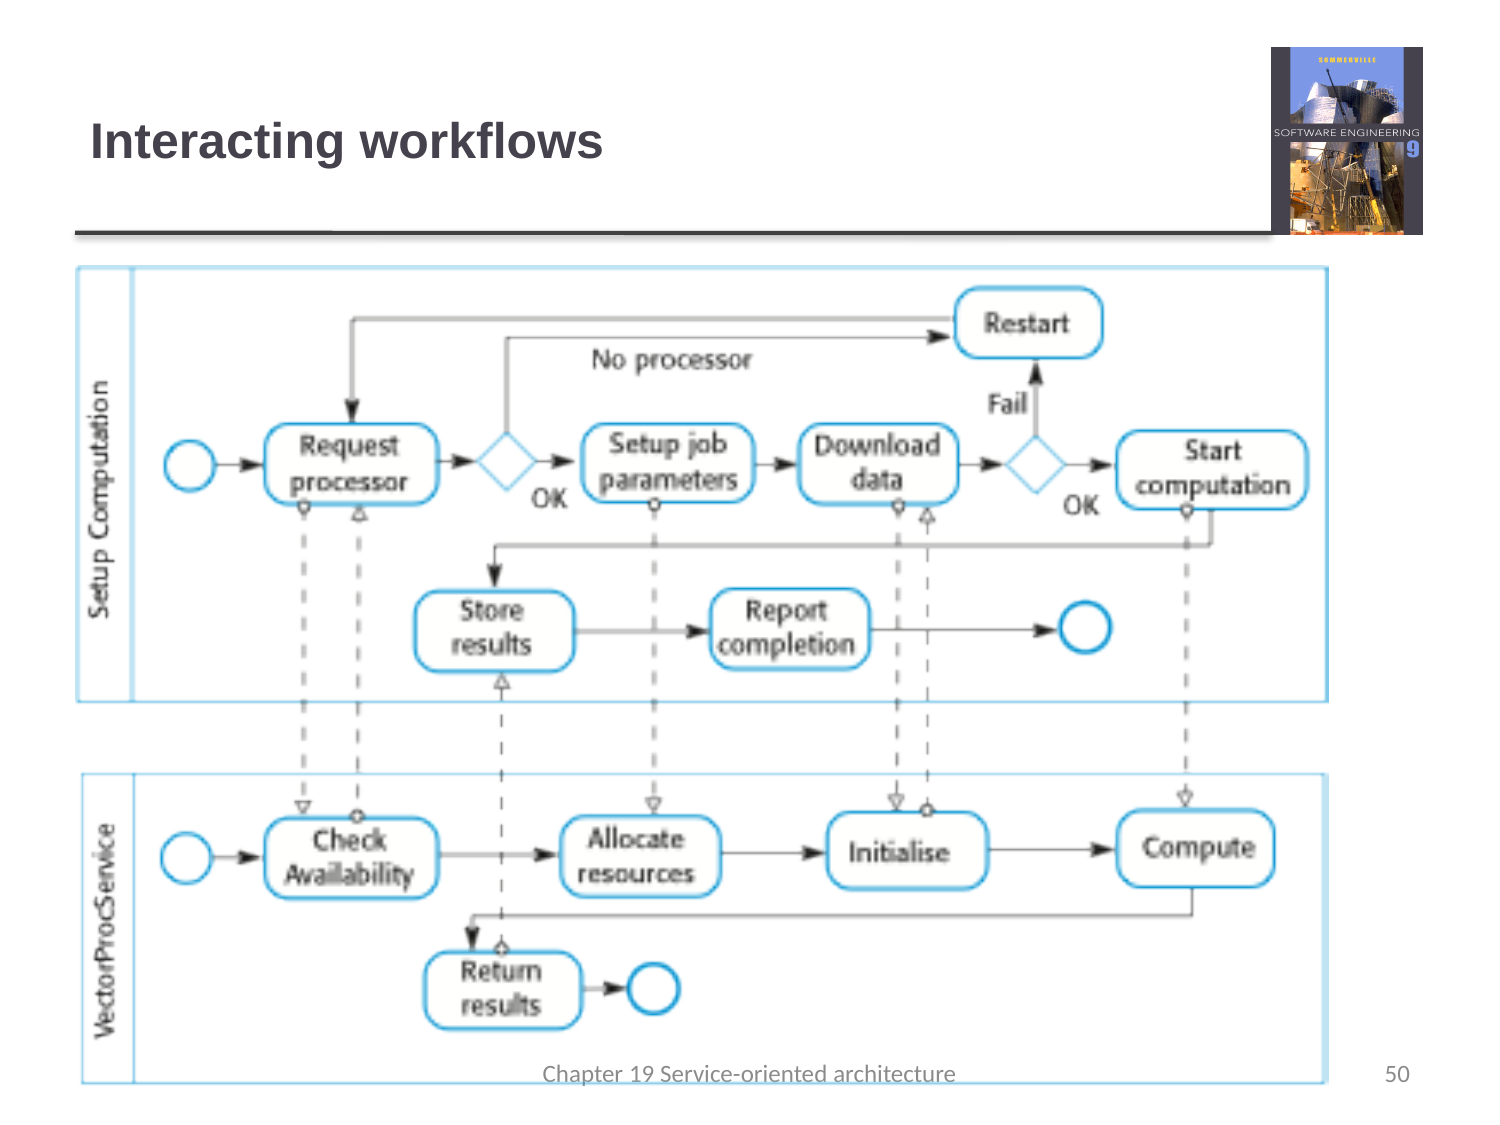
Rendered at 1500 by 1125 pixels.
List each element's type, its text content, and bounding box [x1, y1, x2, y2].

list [0, 265, 1500, 1125]
picture [1272, 47, 1423, 235]
title Interacting workflows [74, 44, 1272, 233]
